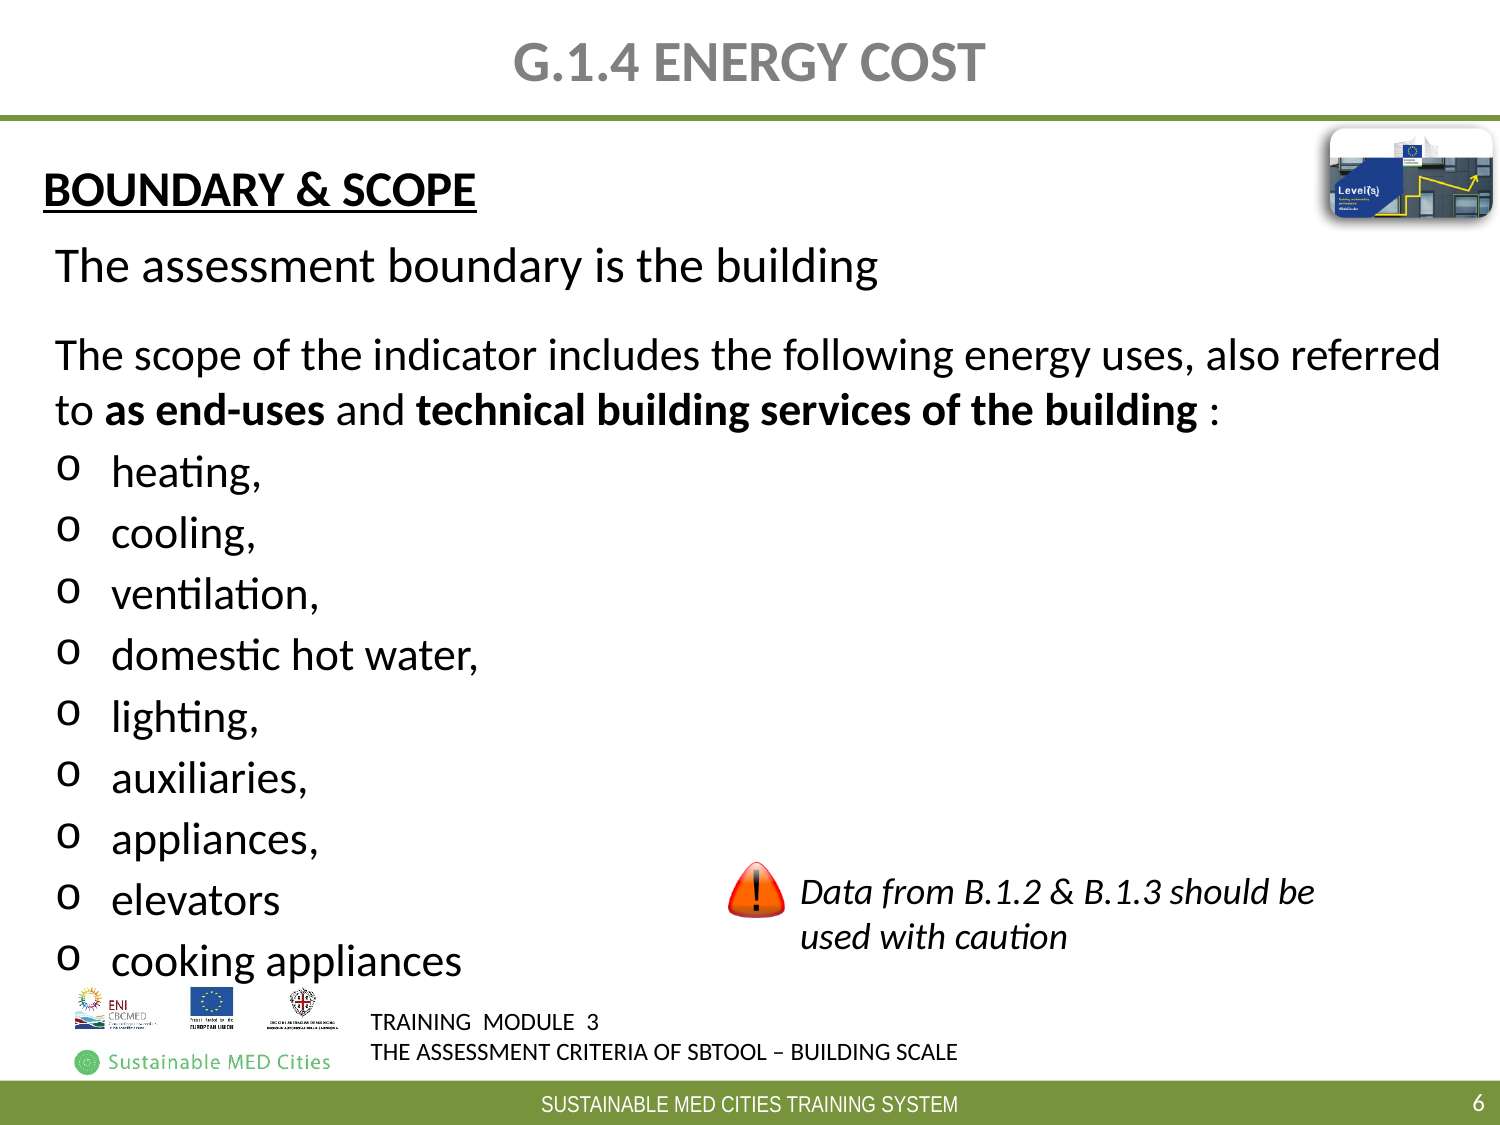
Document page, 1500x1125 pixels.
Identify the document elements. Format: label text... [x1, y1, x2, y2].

text_box BOUNDARY & SCOPE [28, 149, 1336, 230]
picture [62, 978, 356, 1080]
slide_number 6 [1149, 1078, 1500, 1125]
title G.1.4 ENERGY COST [0, 0, 1500, 117]
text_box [725, 859, 1356, 967]
picture [1329, 127, 1493, 218]
text_box The assessment boundary is the building The scope of the indicator includes the following energy uses, also referred to as end-uses and technical building services of the building : heating, cooling, ventilation, domestic hot water, lighting, auxiliaries, appliances, elevators cooking appliances [39, 230, 1464, 967]
